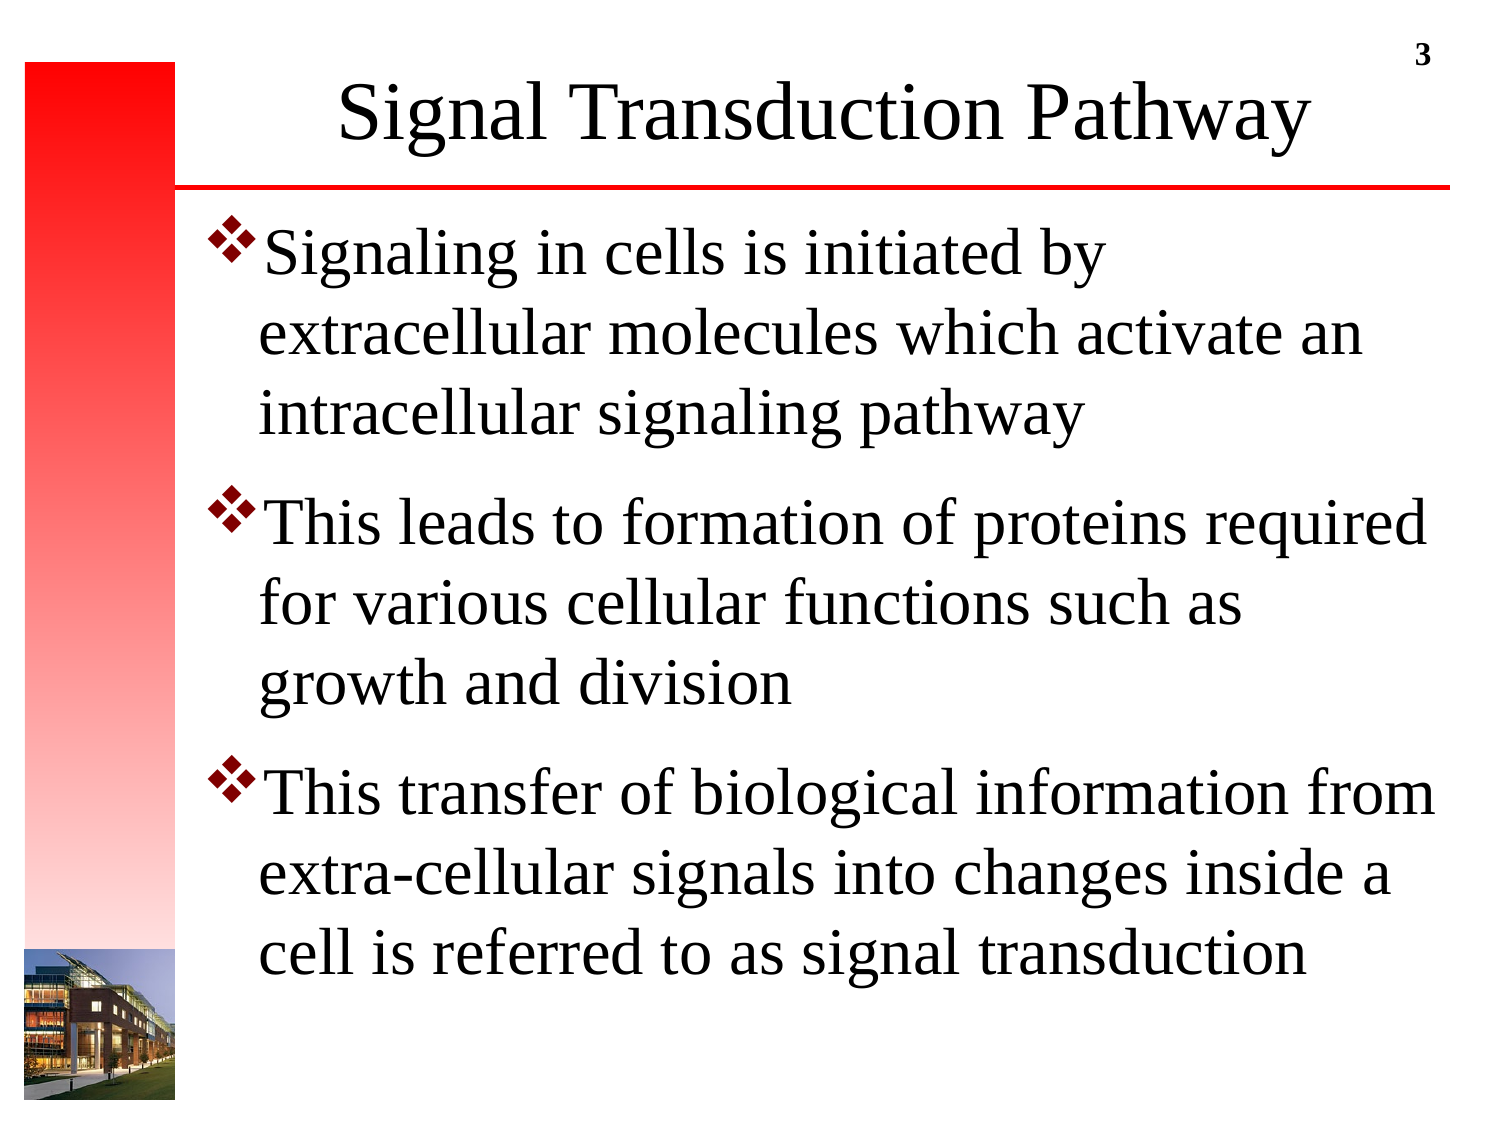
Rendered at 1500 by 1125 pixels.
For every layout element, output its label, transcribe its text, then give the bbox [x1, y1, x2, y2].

list Signaling in cells is initiated by extracellular molecules which activate an intracellular signaling pathway This leads to formation of proteins required for various cellular functions such as growth and division This transfer of biological information from extra-cellular signals into changes inside a cell is referred to as signal transduction [187, 199, 1463, 1063]
picture [24, 949, 175, 1100]
title Signal Transduction Pathway [199, 37, 1451, 176]
